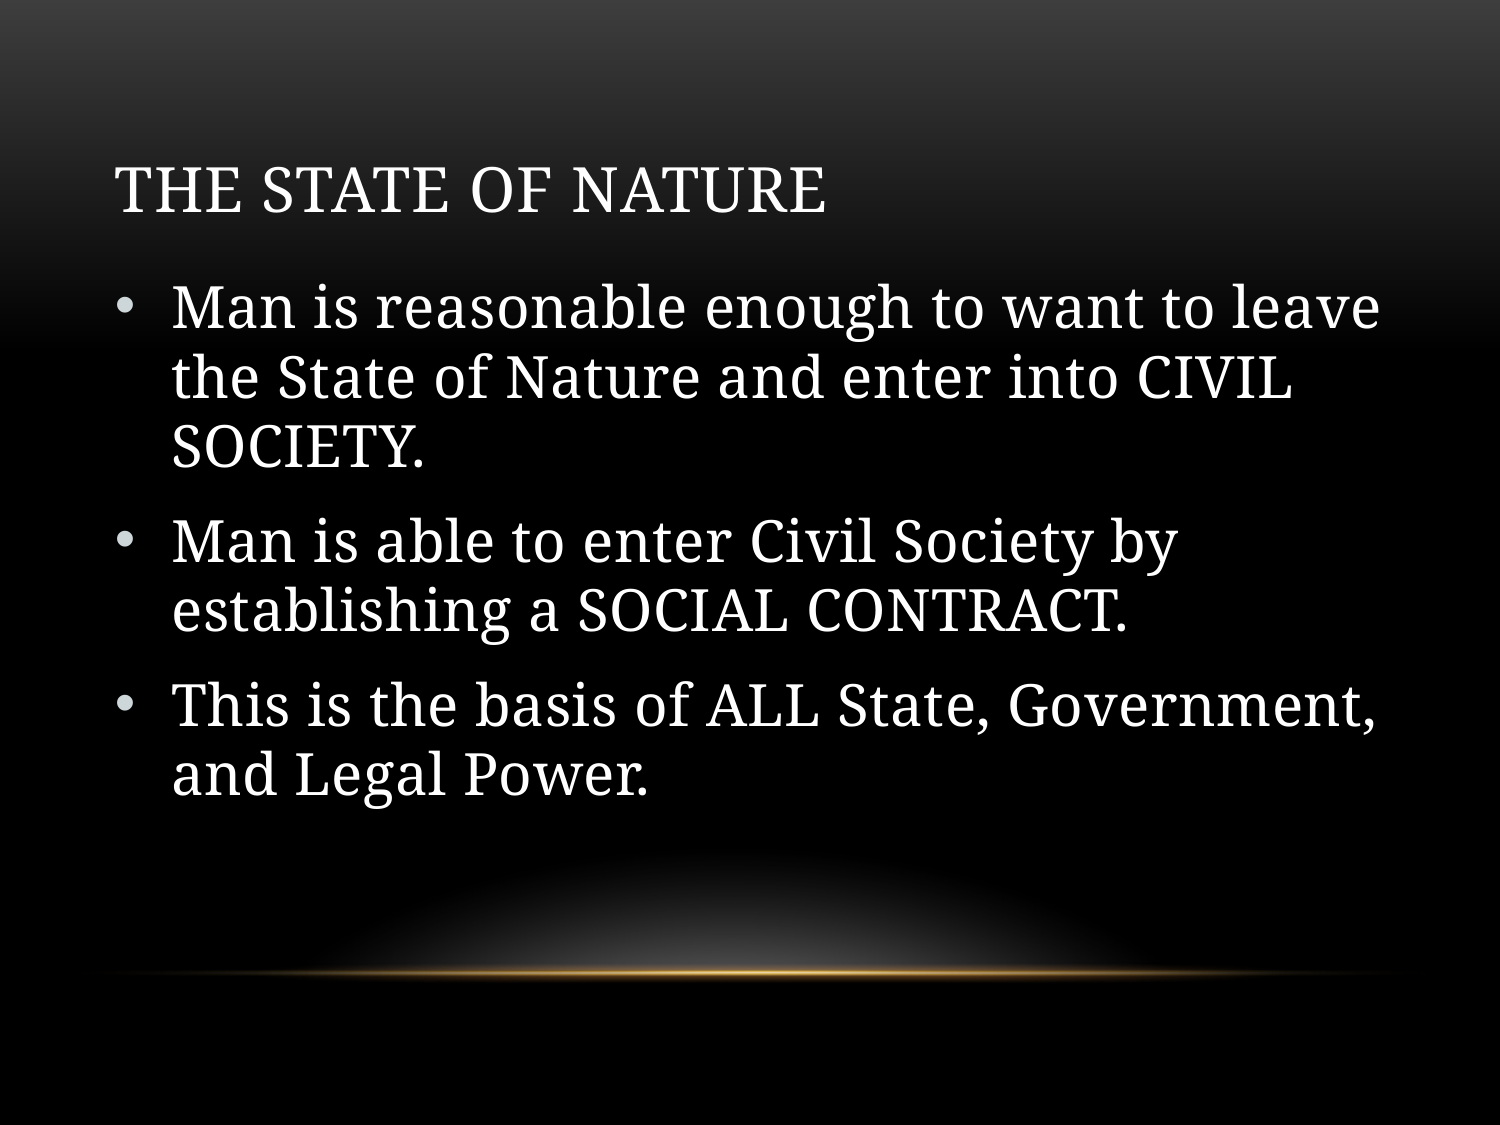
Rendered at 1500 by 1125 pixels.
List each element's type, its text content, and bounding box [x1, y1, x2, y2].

title The state of nature [99, 45, 1400, 233]
list Man is reasonable enough to want to leave the State of Nature and enter into CIVIL SOCIETY. Man is able to enter Civil Society by establishing a SOCIAL CONTRACT. This is the basis of ALL State, Government, and Legal Power. [99, 262, 1400, 938]
picture [0, 0, 1500, 1125]
